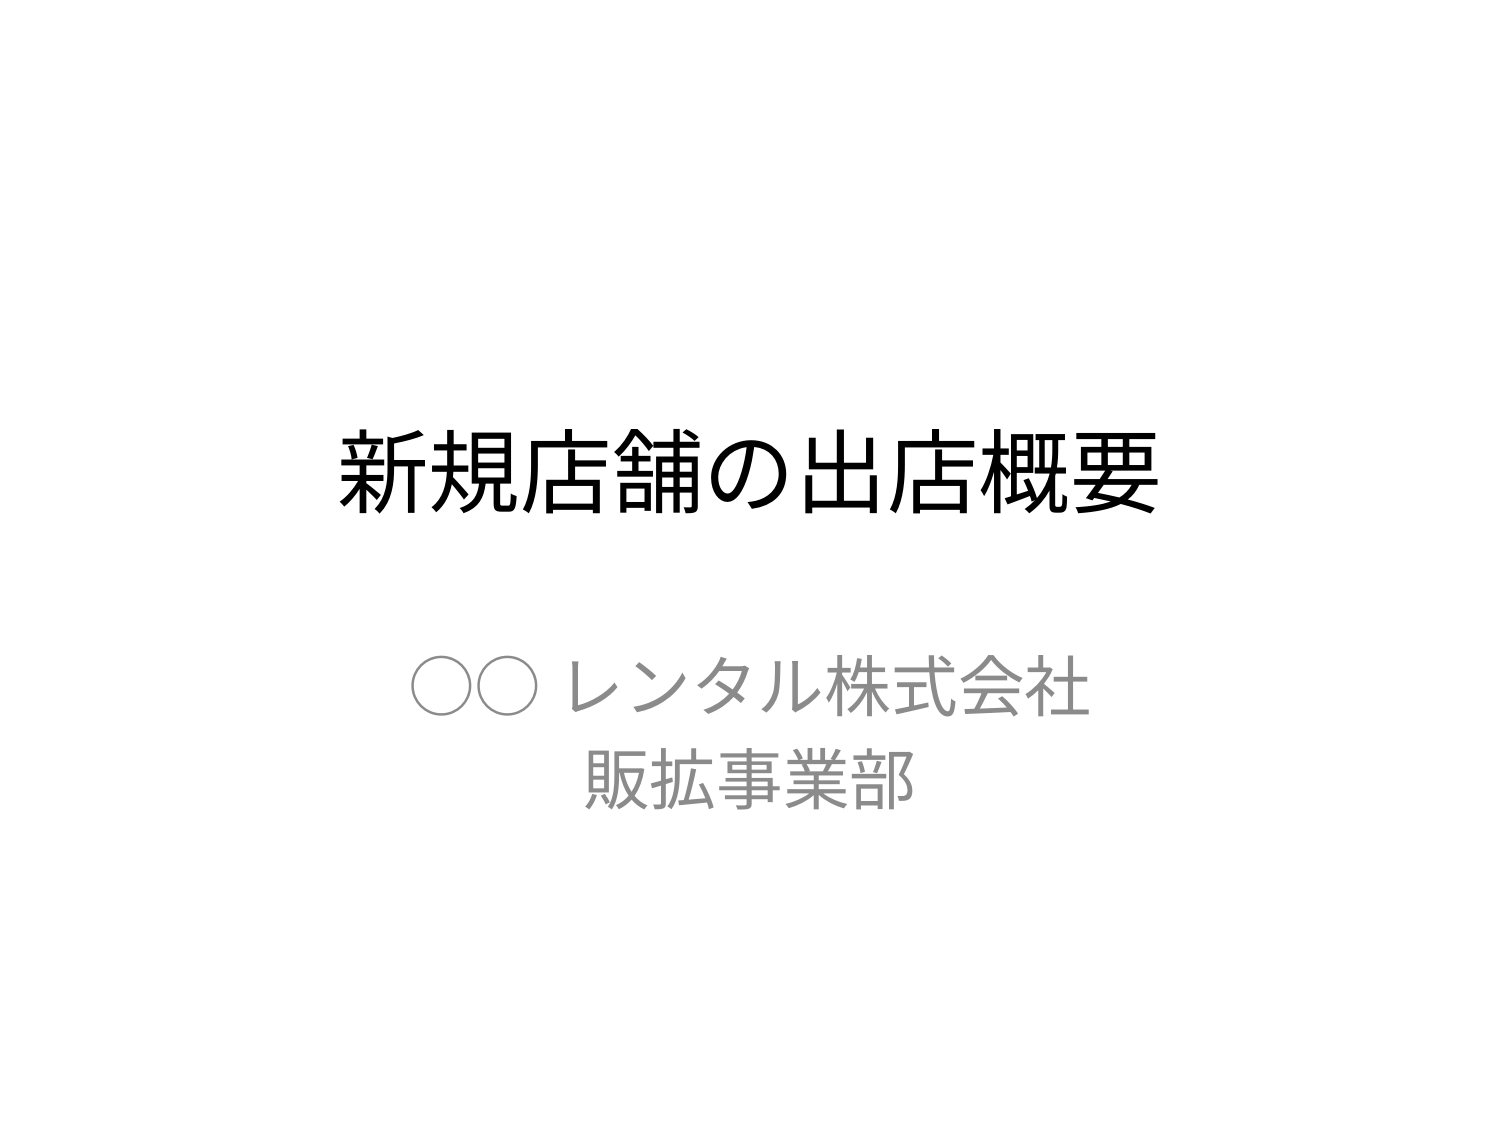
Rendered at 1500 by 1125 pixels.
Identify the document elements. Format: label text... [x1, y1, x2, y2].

subtitle ○○レンタル株式会社 販拡事業部 [225, 637, 1275, 925]
title 新規店舗の出店概要 [112, 349, 1388, 591]
